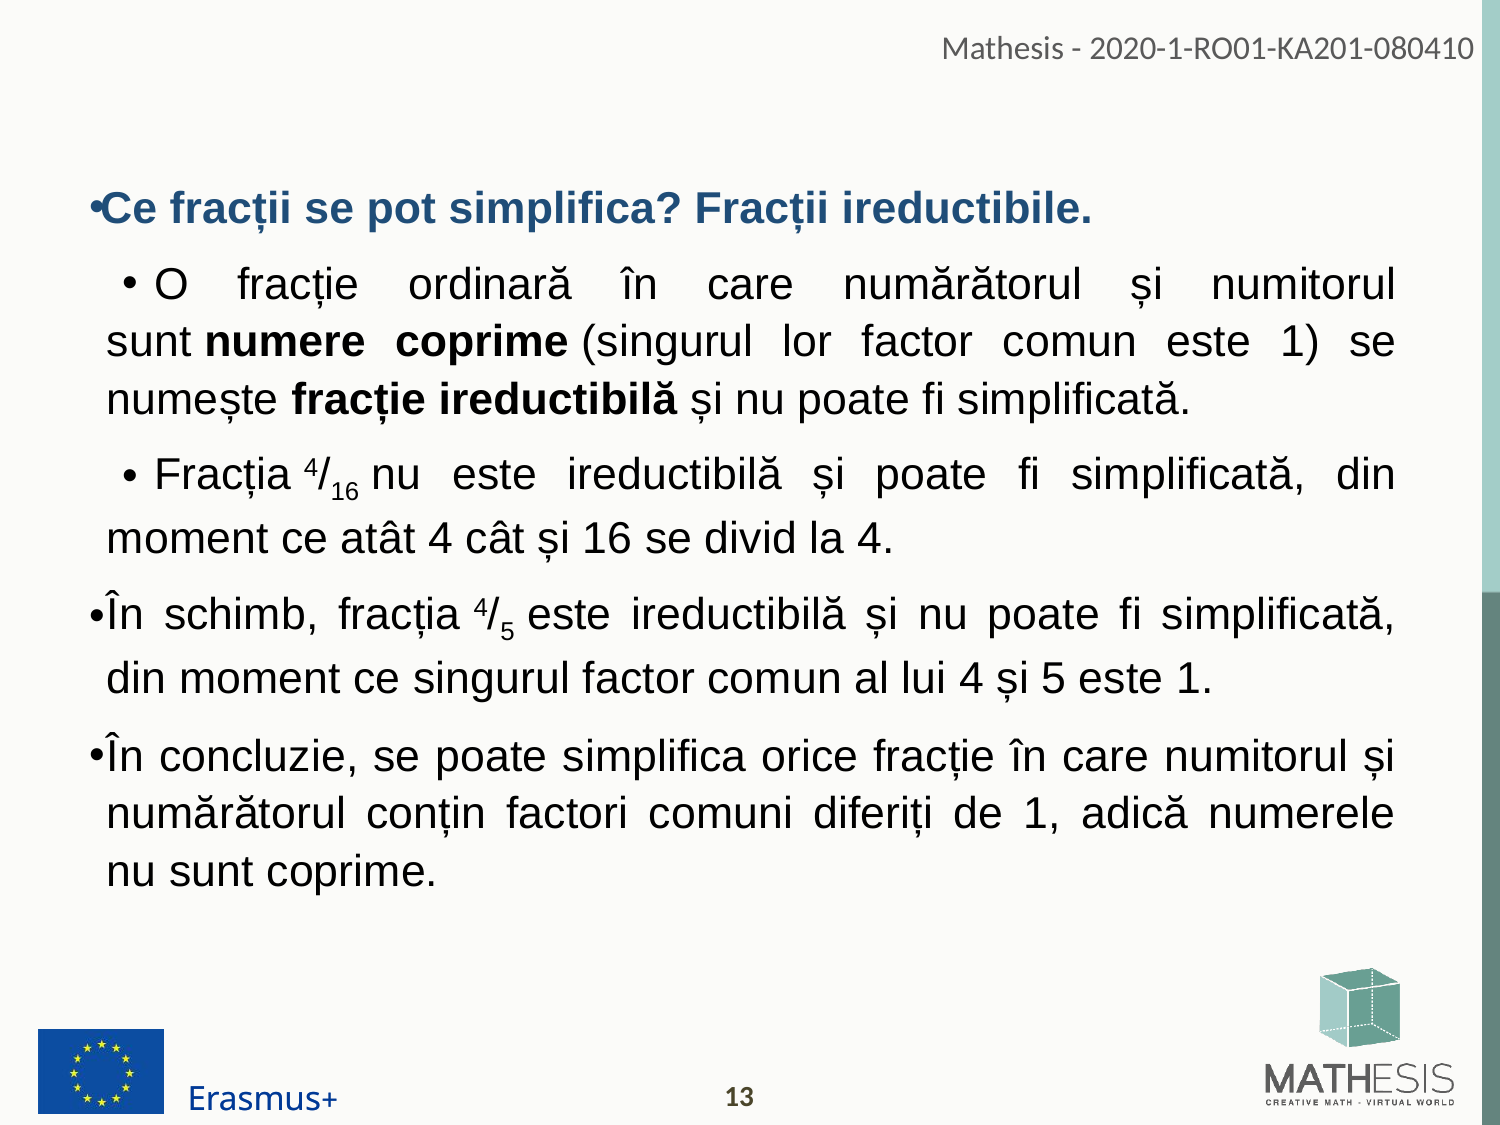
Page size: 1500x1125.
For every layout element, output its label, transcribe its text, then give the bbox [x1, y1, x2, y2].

list Ce fracții se pot simplifica? Fracții ireductibile. O fracție ordinară în care numărătorul și numitorul sunt numere coprime (singurul lor factor comun este 1) se numește fracție ireductibilă și nu poate fi simplificată. Fracția 4/16 nu este ireductibilă și poate fi simplificată, din moment ce atât 4 cât și 16 se divid la 4. În schimb, fracția 4/5 este ireductibilă și nu poate fi simplificată, din moment ce singurul factor comun al lui 4 și 5 este 1. În concluzie, se poate simplifica orice fracție în care numitorul și numărătorul conțin factori comuni diferiți de 1, adică numerele nu sunt coprime. [75, 168, 1425, 911]
picture [38, 1029, 164, 1114]
